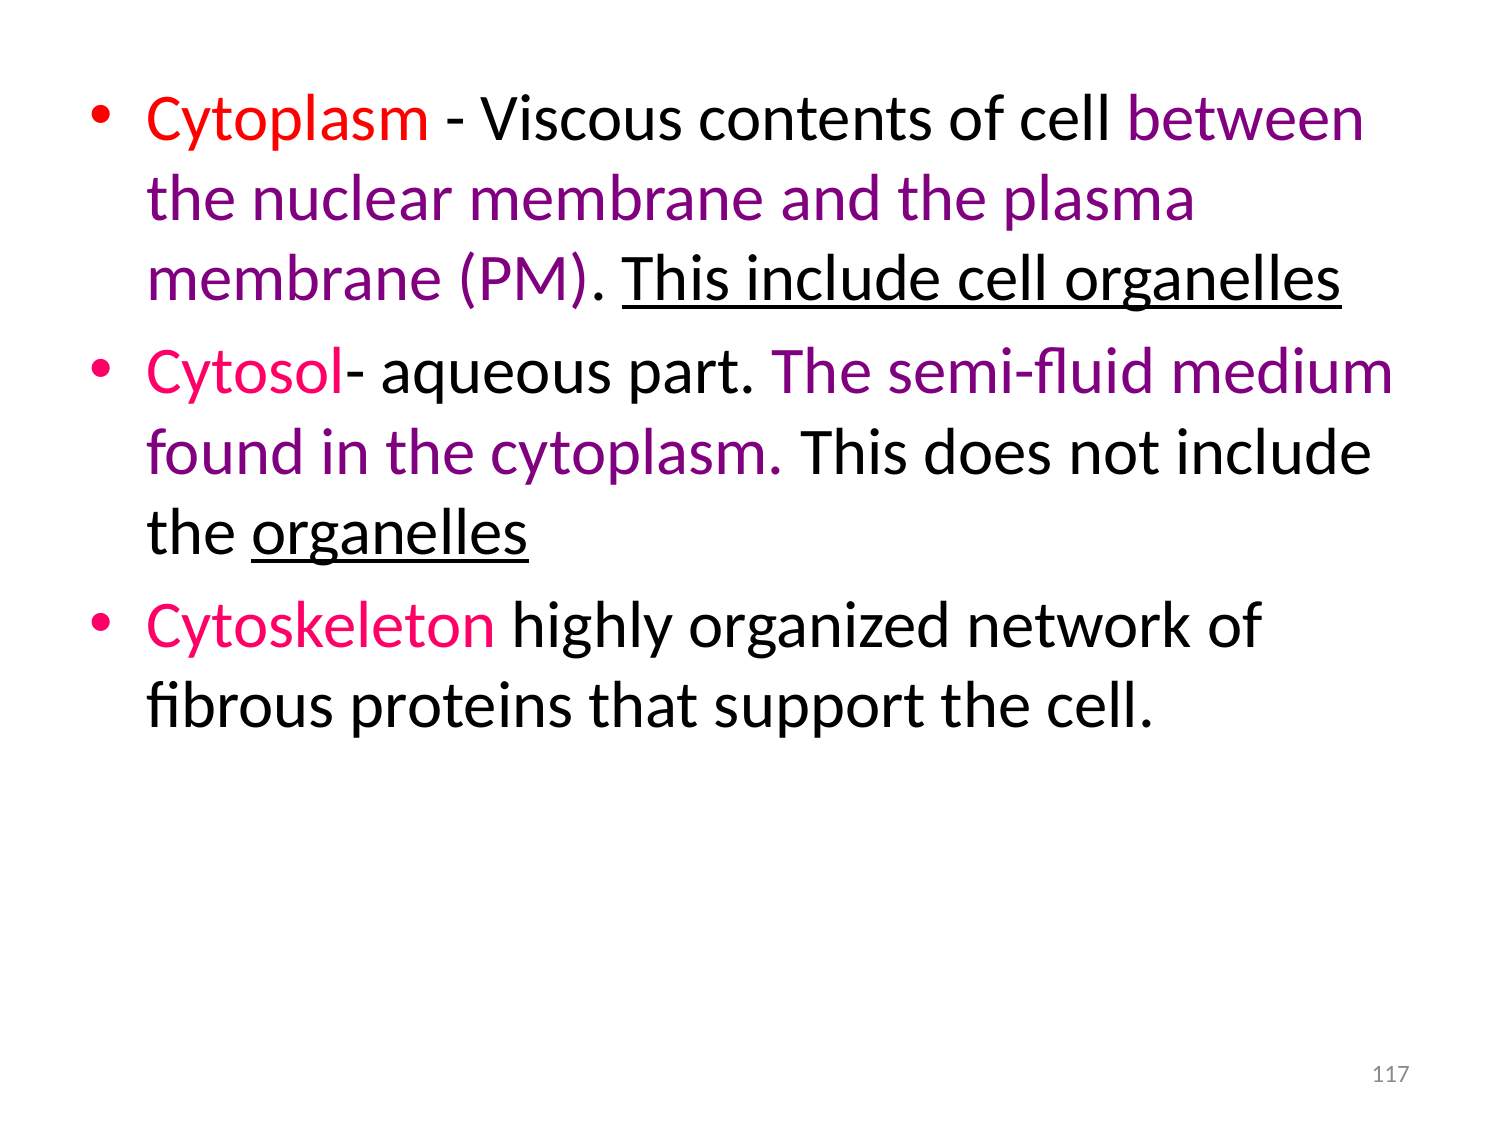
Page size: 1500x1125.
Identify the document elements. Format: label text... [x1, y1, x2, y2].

text_box Cytoplasm - Viscous contents of cell between the nuclear membrane and the plasma membrane (PM). This include cell organelles Cytosol- aqueous part. The semi-fluid medium found in the cytoplasm. This does not include the organelles Cytoskeleton highly organized network of fibrous proteins that support the cell. [74, 66, 1425, 809]
slide_number 117 [1074, 1042, 1425, 1103]
